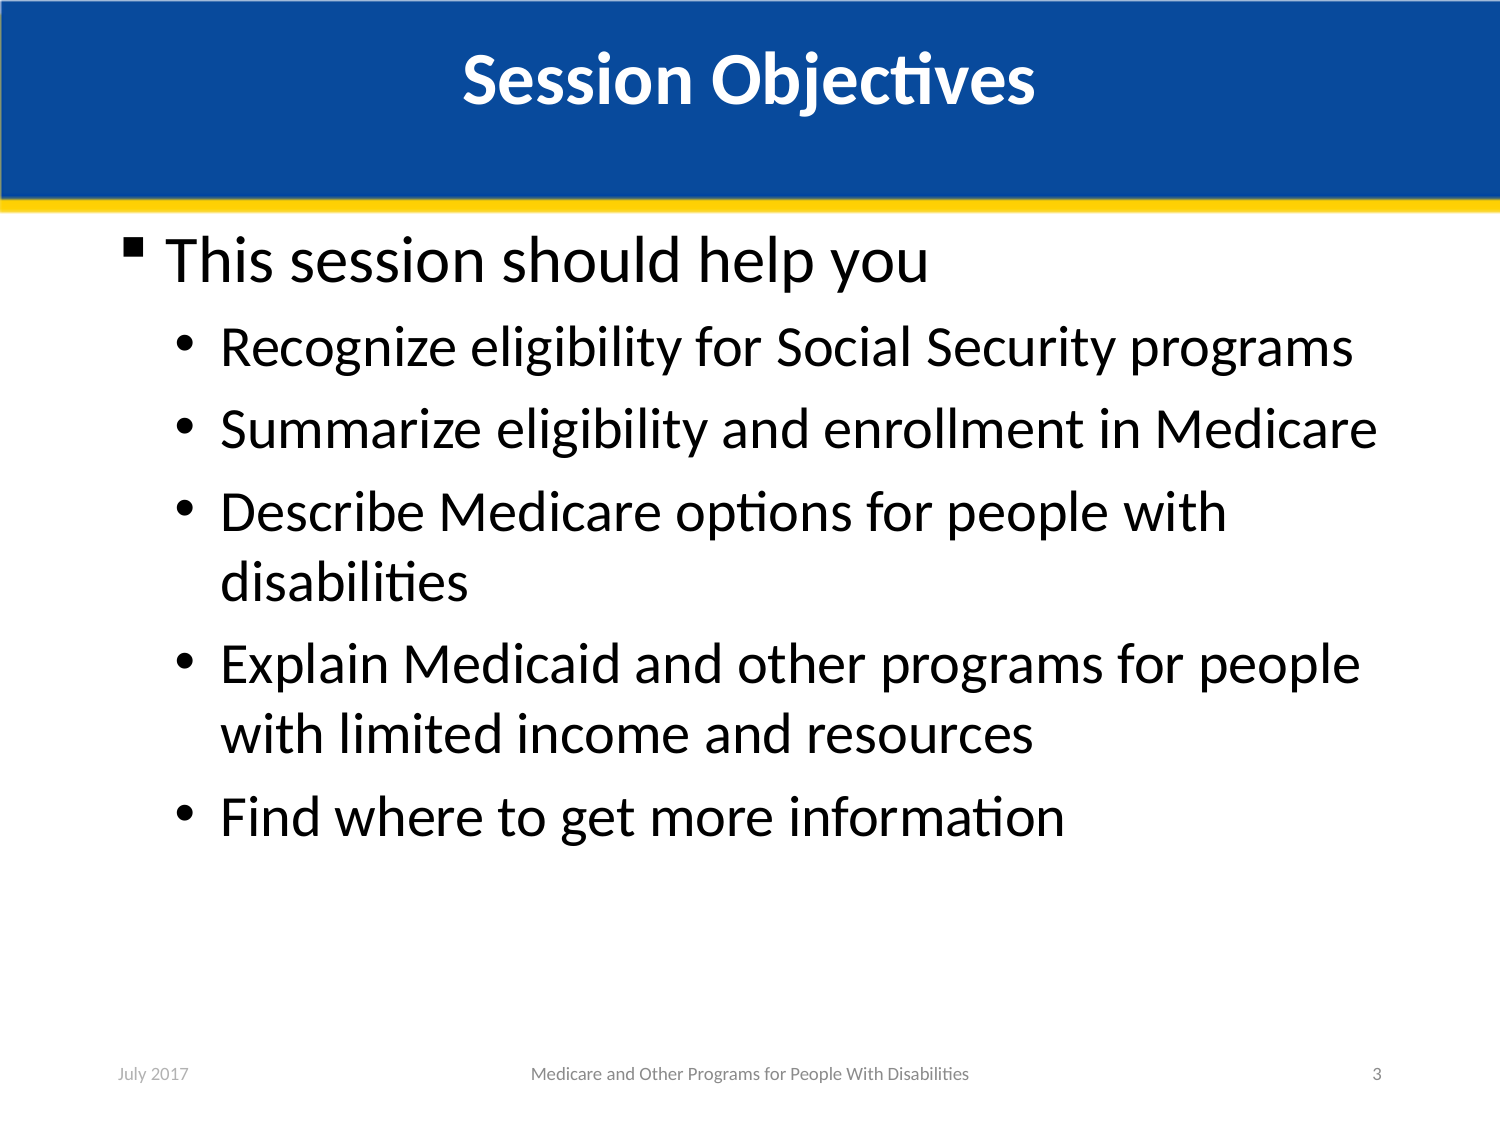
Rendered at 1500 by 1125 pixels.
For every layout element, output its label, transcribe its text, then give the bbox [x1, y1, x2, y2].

footer Medicare and Other Programs for People With Disabilities [496, 1042, 1004, 1103]
title Session Objectives [0, 1, 1500, 160]
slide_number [103, 1042, 441, 1103]
picture [0, 160, 1500, 1125]
list This session should help you Recognize eligibility for Social Security programs Summarize eligibility and enrollment in Medicare Describe Medicare options for people with disabilities Explain Medicaid and other programs for people with limited income and resources Find where to get more information [103, 207, 1397, 1014]
slide_number 3 [1059, 1042, 1397, 1103]
